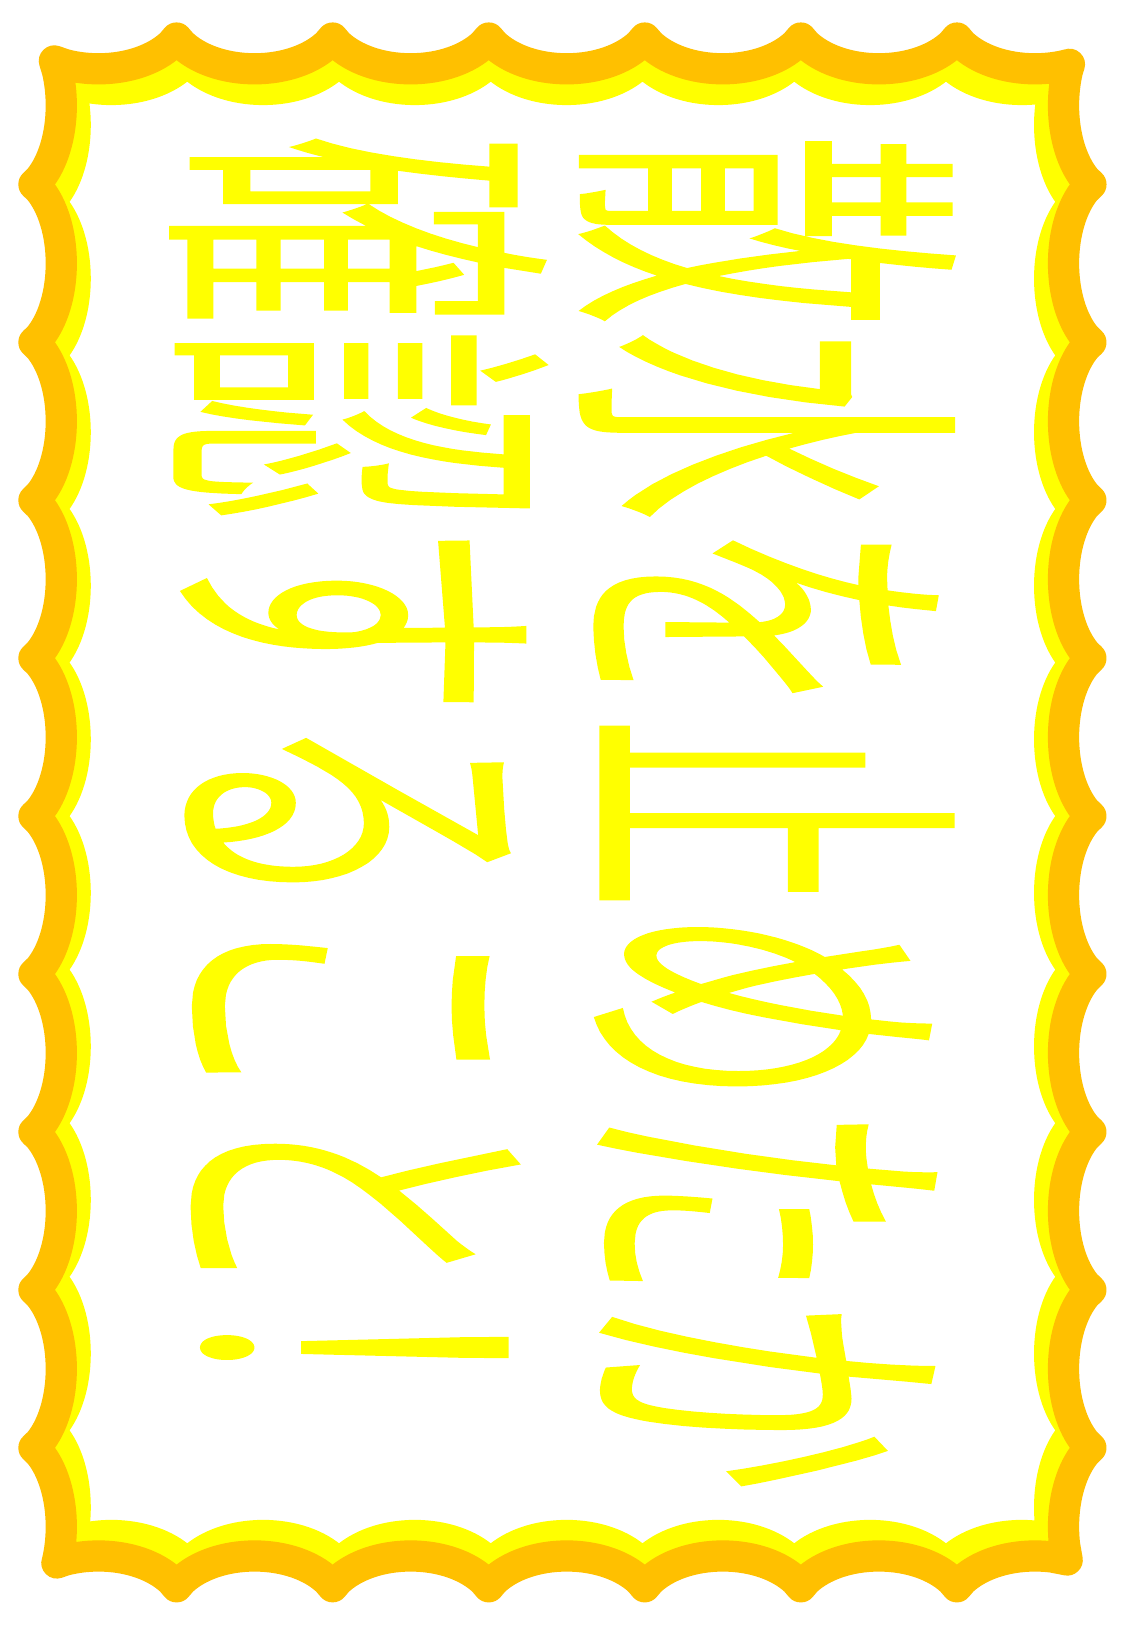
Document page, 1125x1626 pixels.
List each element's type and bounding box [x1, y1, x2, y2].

text_box [31, 35, 1094, 1589]
